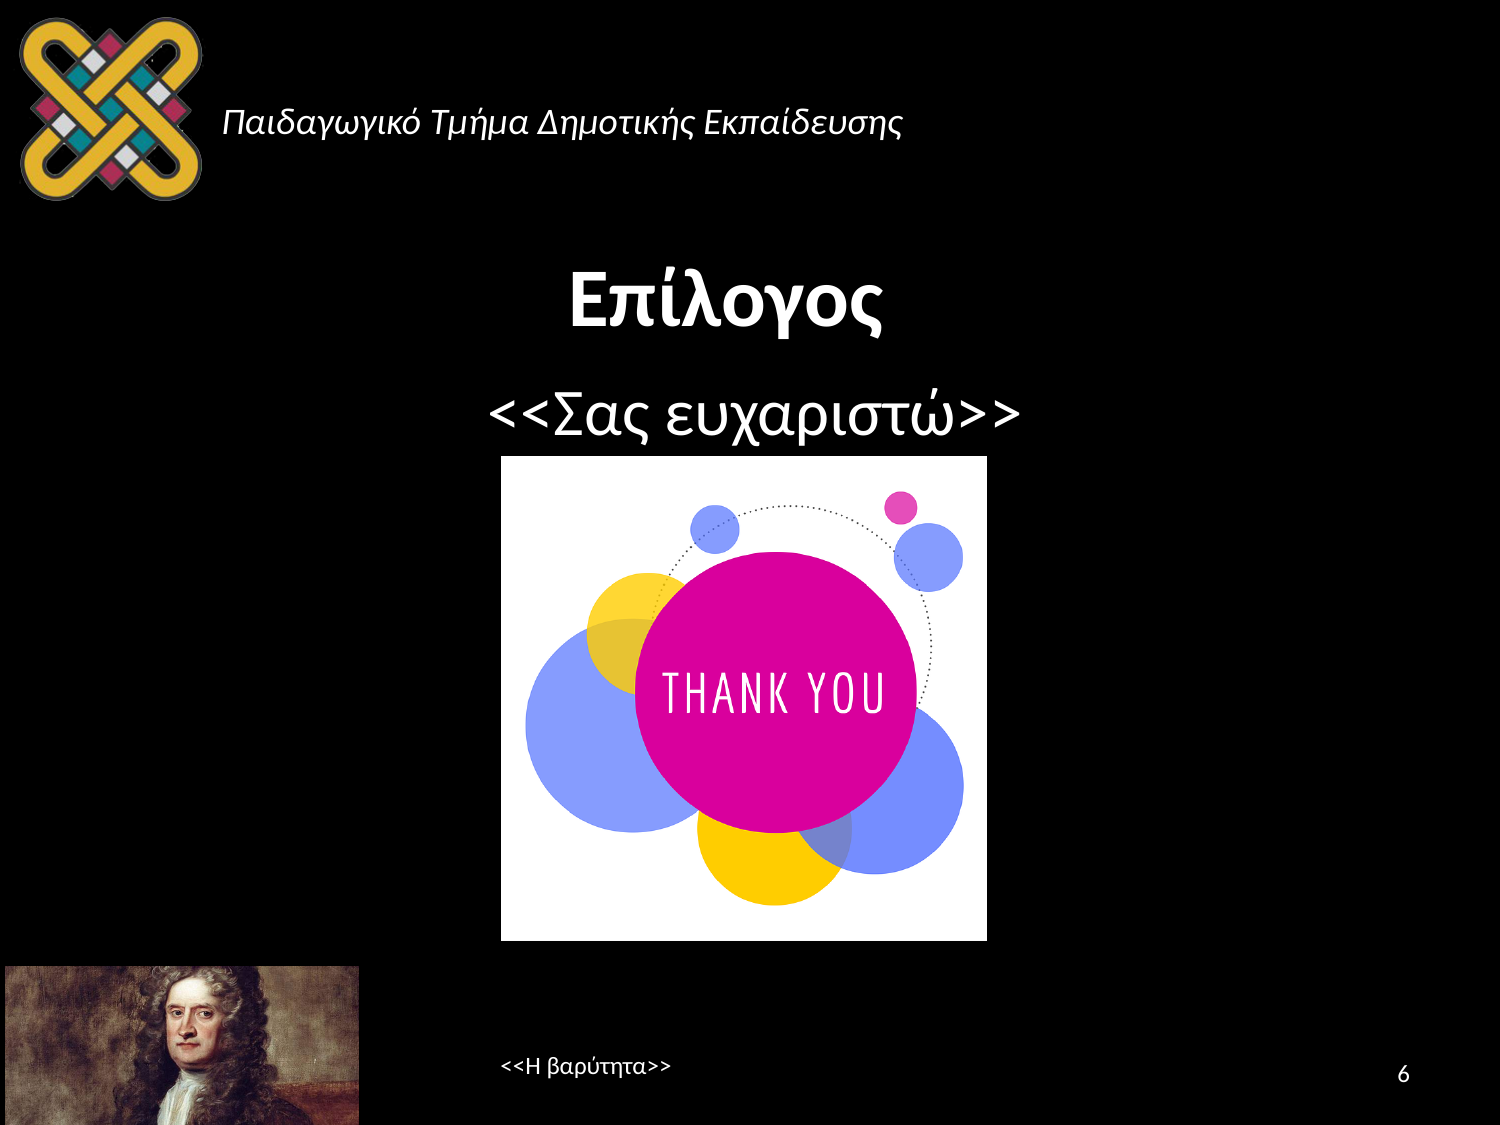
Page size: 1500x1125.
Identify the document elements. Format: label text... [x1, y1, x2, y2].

picture [0, 0, 221, 220]
picture [501, 455, 987, 941]
title Επίλογος [88, 172, 1364, 414]
slide_number 6 [1074, 1042, 1425, 1103]
subtitle <<Σας ευχαριστώ>> [230, 361, 1281, 650]
footer <<Η βαρύτητα>> [339, 1023, 833, 1107]
picture [5, 966, 359, 1125]
